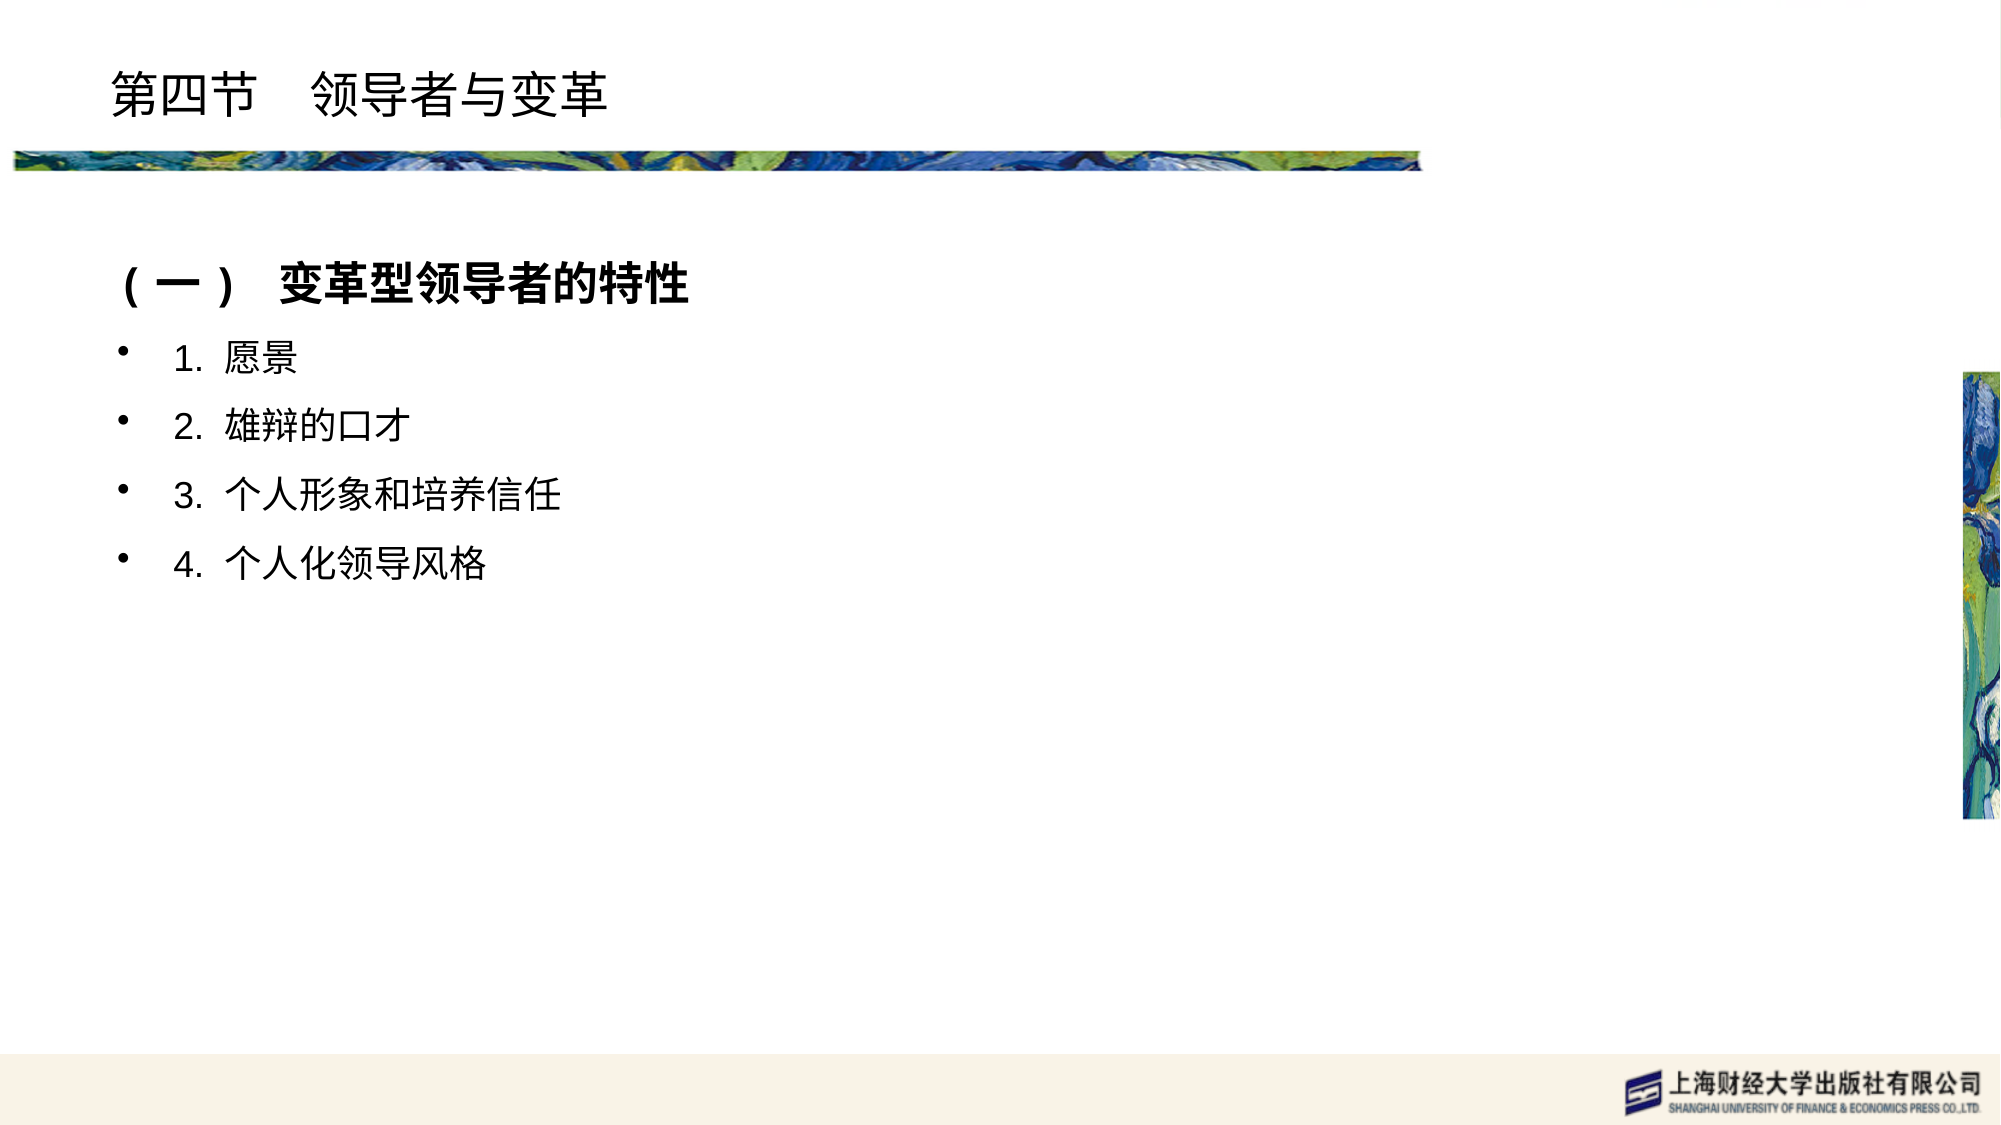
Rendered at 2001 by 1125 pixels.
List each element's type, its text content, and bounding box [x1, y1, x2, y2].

list (一) 变革型领导者的特性 1. 愿景 2. 雄辩的口才 3. 个人形象和培养信任 4. 个人化领导风格 [102, 233, 1898, 1032]
picture [0, 0, 2001, 1125]
title 第四节 领导者与变革 [94, 42, 1451, 146]
